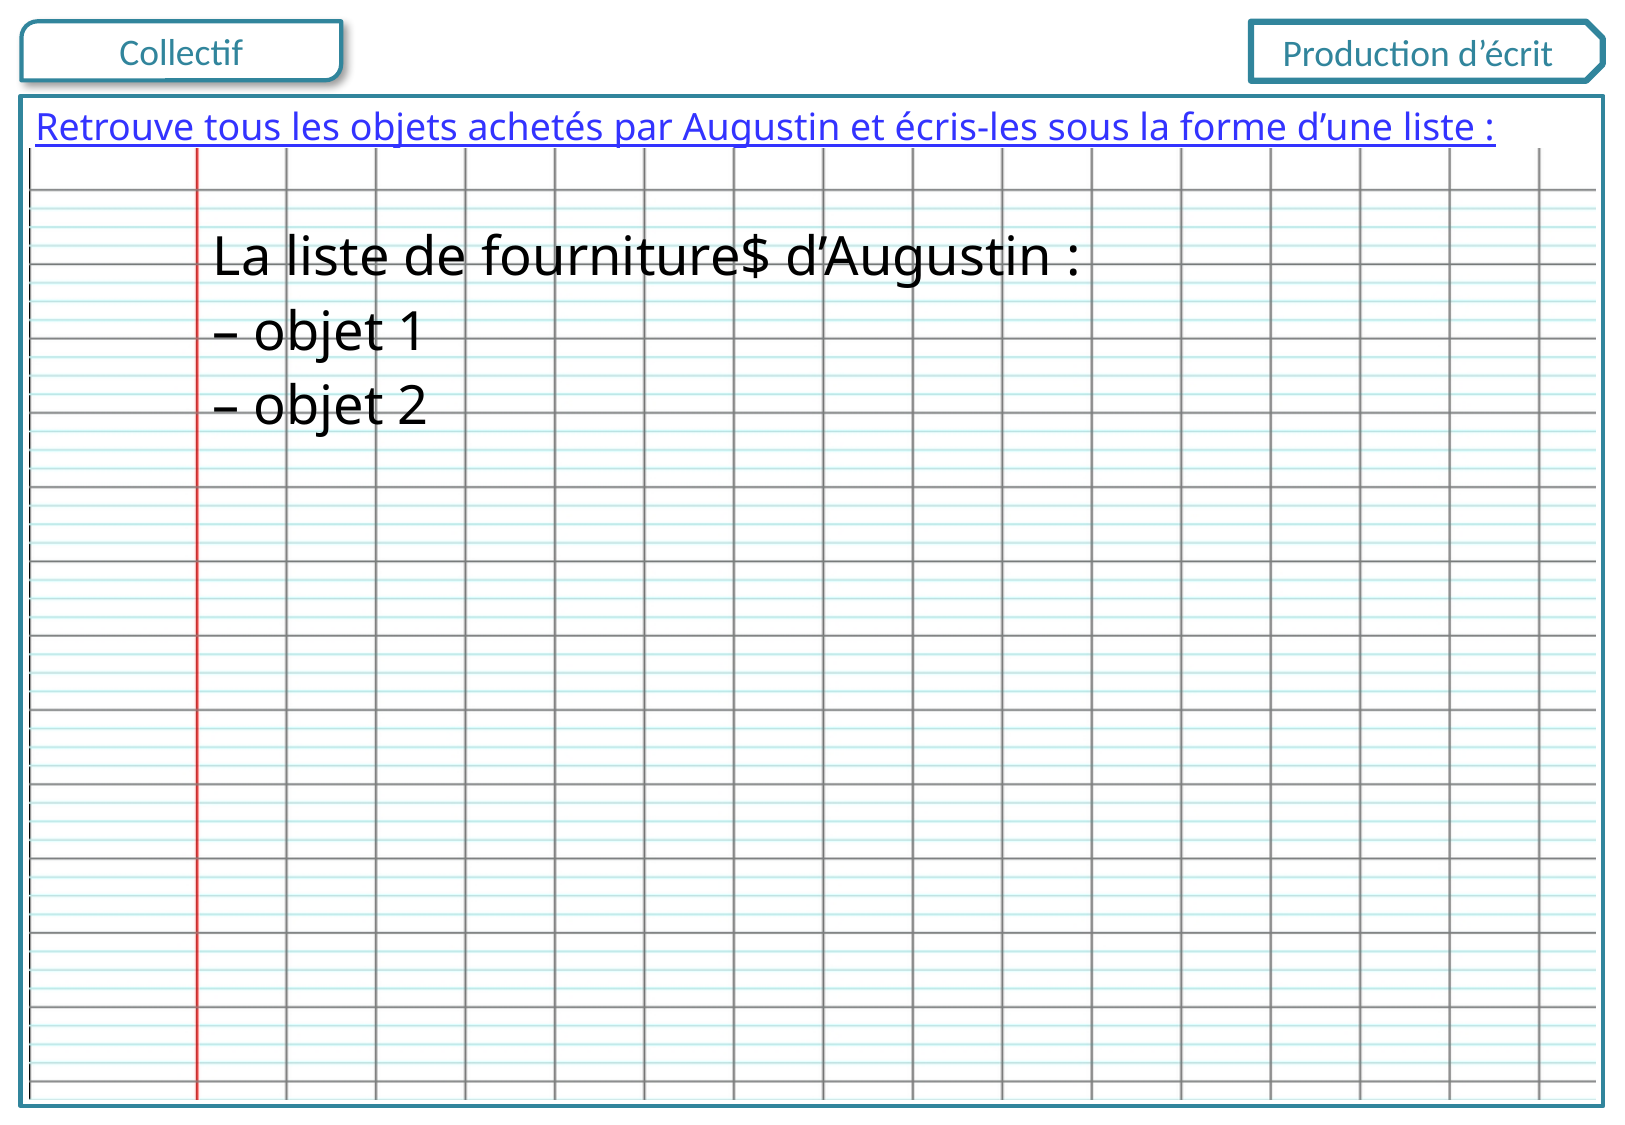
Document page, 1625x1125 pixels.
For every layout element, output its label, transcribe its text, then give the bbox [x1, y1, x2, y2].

picture [29, 148, 1596, 1101]
list Production d’écrit [1251, 21, 1585, 81]
list Retrouve tous les objets achetés par Augustin et écris-les sous la forme d’une liste : [18, 94, 1605, 1108]
